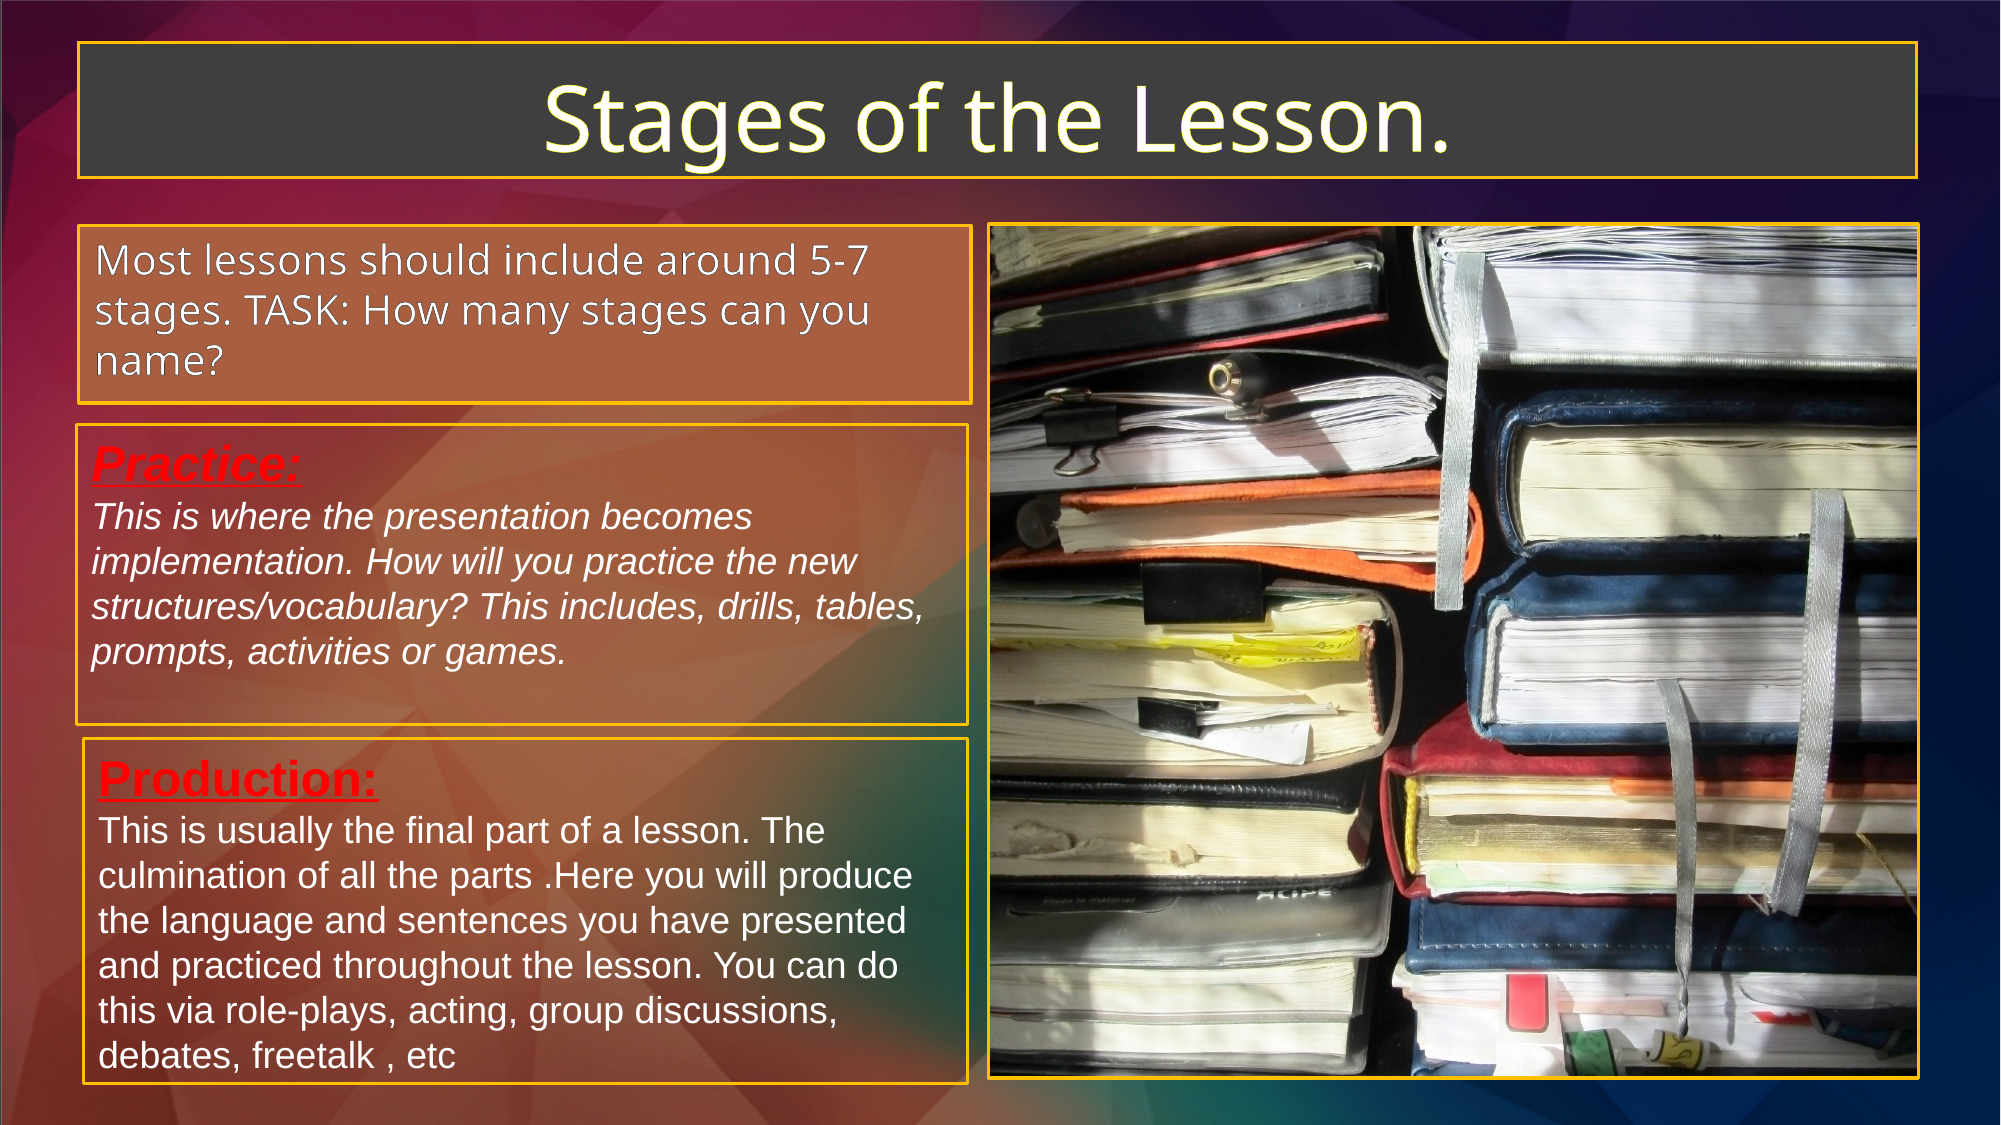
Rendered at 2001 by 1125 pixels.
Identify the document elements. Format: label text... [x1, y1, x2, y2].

picture [3, 1, 2001, 1125]
text_box Stages of the Lesson. [78, 42, 1918, 178]
text_box Practice: This is where the presentation becomes implementation. How will you practice the new structures/vocabulary? This includes, drills, tables, prompts, activities or games. [76, 424, 968, 725]
text_box Production: This is usually the final part of a lesson. The culmination of all the parts .Here you will produce the language and sentences you have presented and practiced throughout the lesson. You can do this via role-plays, acting, group discussions, debates, freetalk , etc [83, 738, 968, 1084]
text_box Most lessons should include around 5-7 stages. TASK: How many stages can you name? [78, 225, 972, 404]
